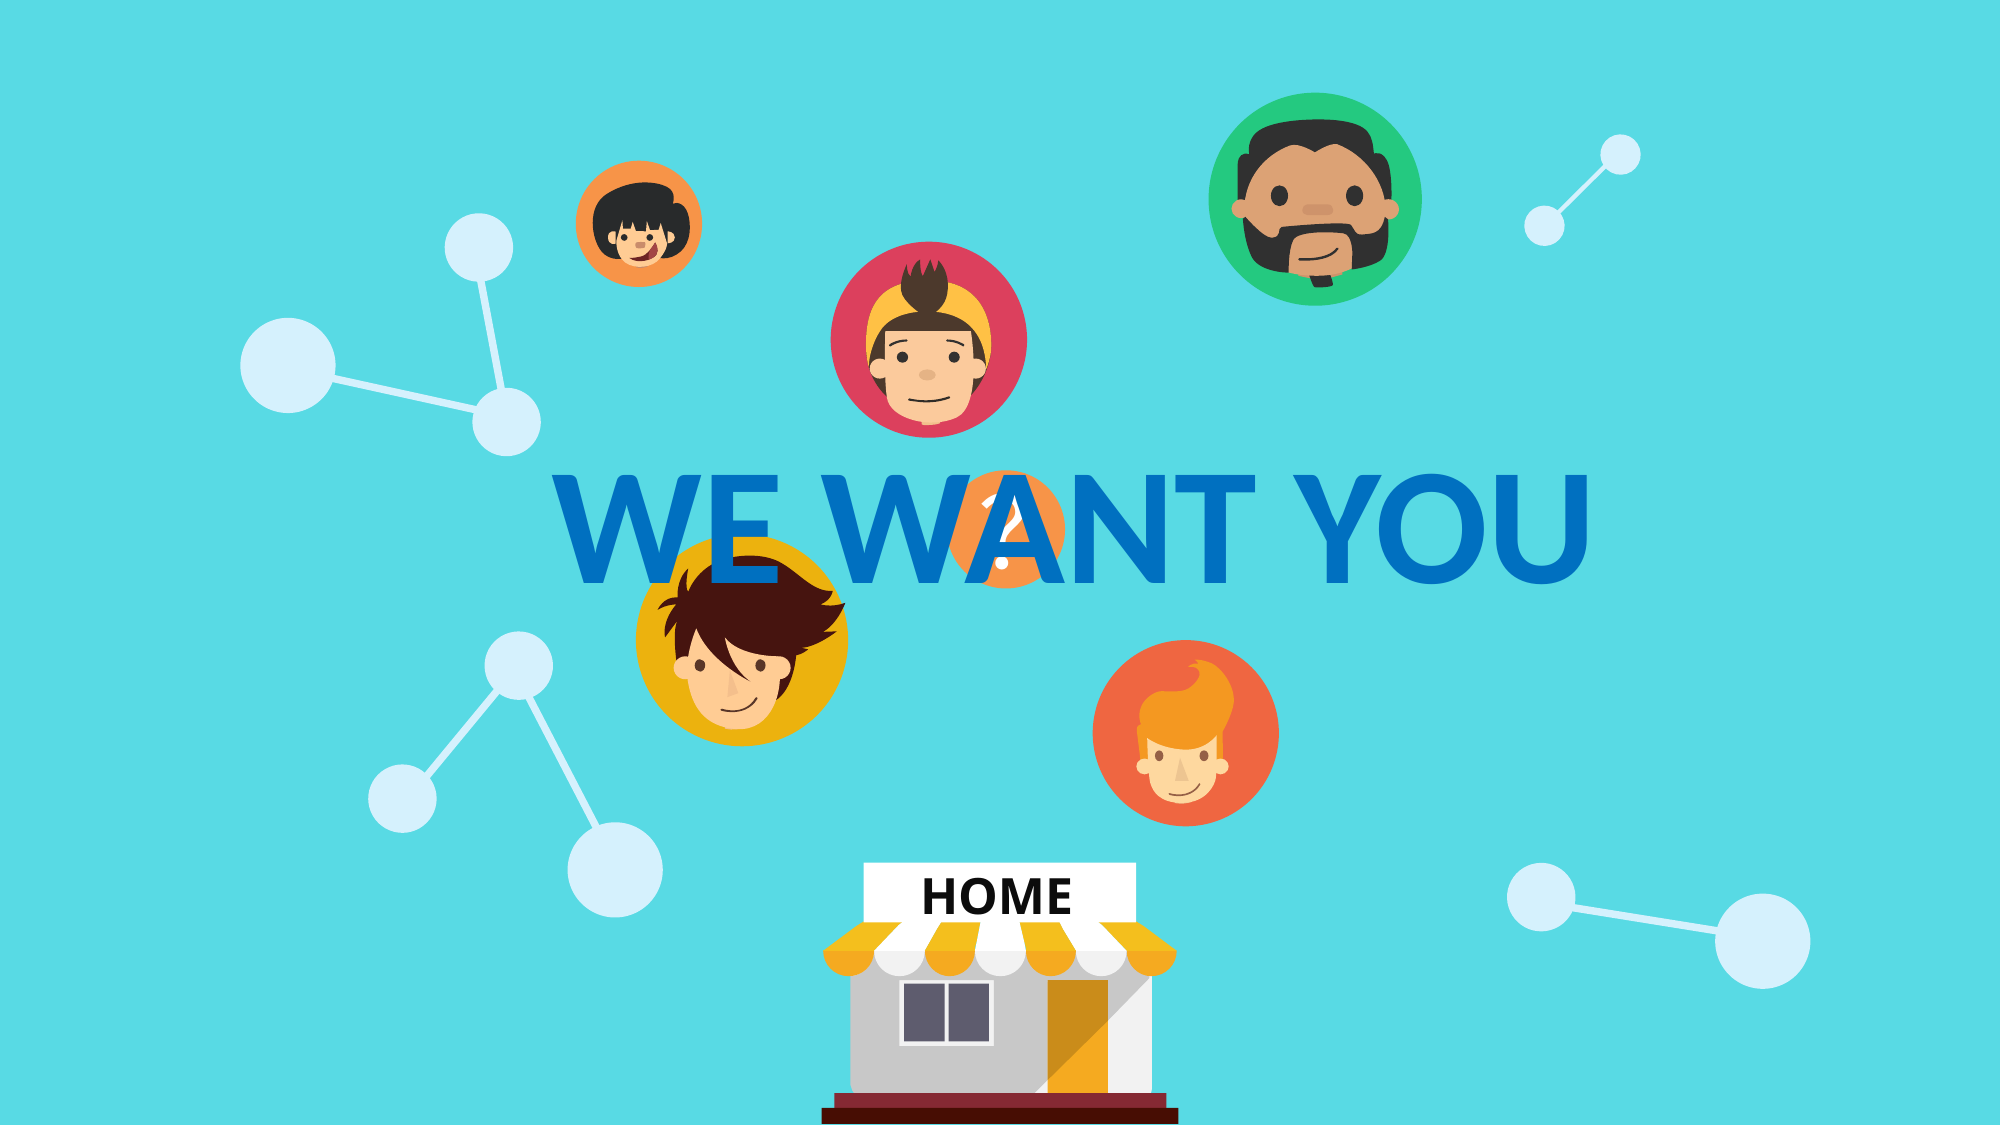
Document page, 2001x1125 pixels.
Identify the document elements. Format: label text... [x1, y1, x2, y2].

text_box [821, 862, 1179, 1125]
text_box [575, 160, 703, 288]
text_box HOME [905, 857, 1190, 932]
text_box WE WANT YOU [463, 409, 1685, 625]
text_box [1092, 639, 1280, 827]
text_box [1508, 855, 1810, 995]
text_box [240, 212, 542, 457]
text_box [635, 533, 849, 747]
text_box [831, 242, 1027, 437]
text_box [1208, 92, 1423, 306]
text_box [375, 688, 677, 933]
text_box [1553, 118, 1612, 262]
